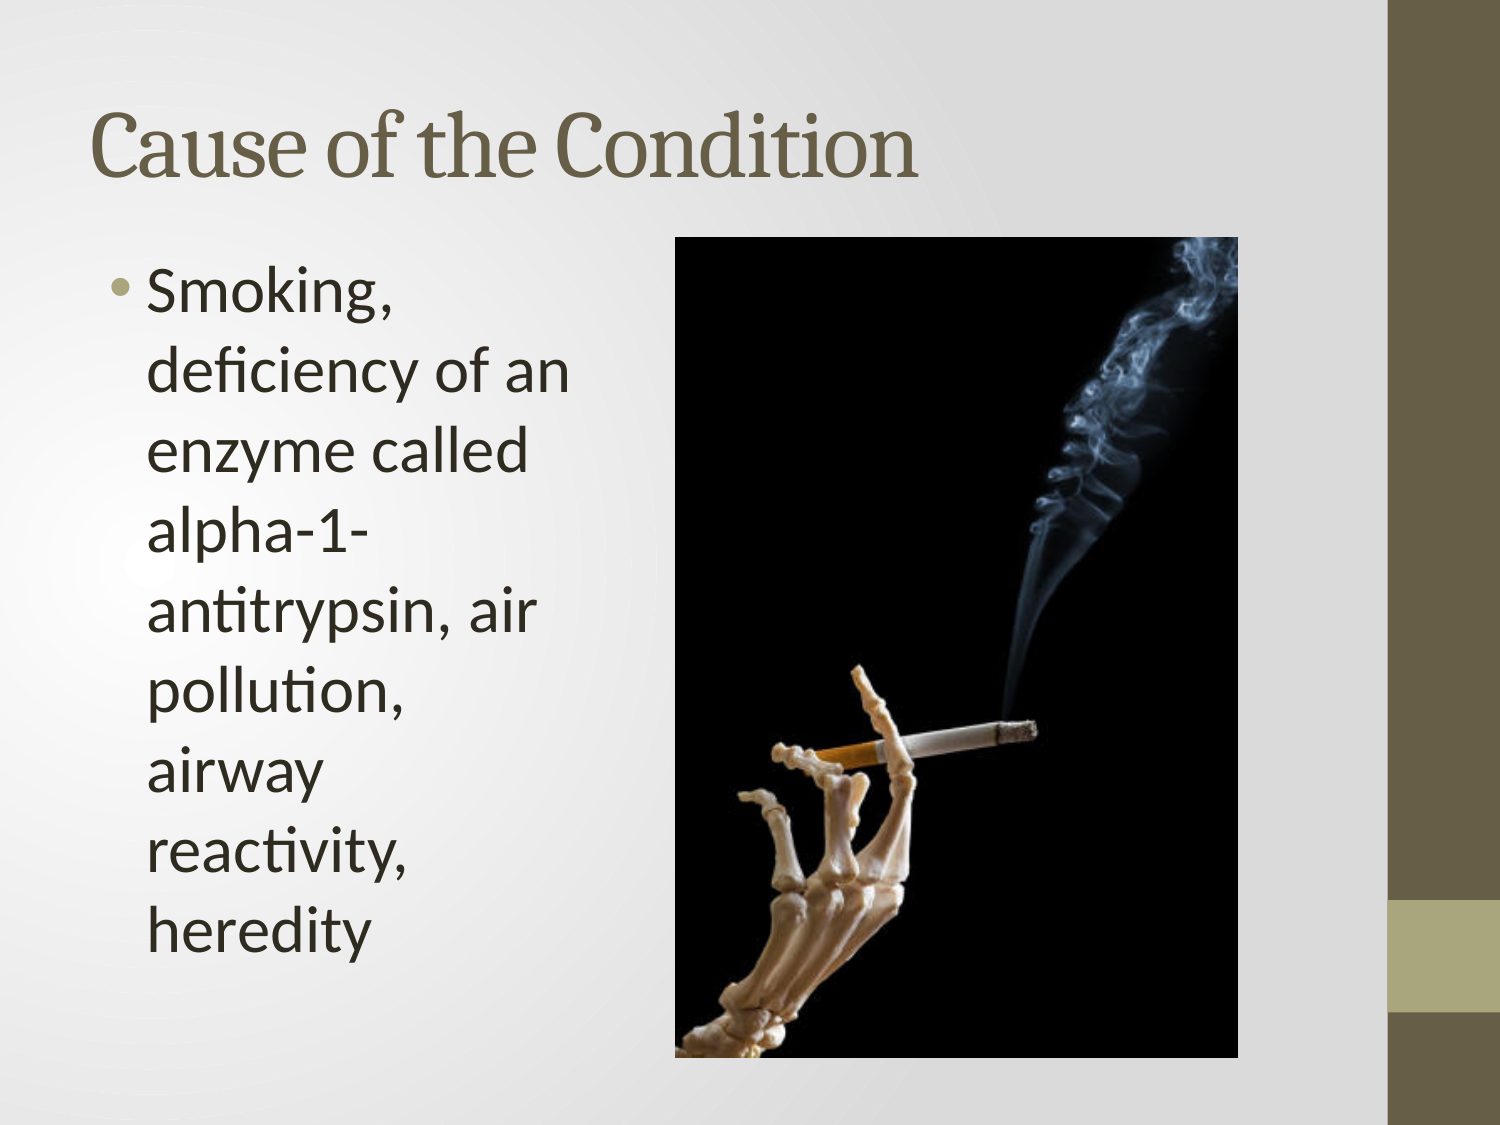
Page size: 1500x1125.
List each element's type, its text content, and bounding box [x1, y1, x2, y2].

title Cause of the Condition [75, 45, 1325, 233]
picture [674, 236, 1238, 1059]
list Smoking, deficiency of an enzyme called alpha-1-antitrypsin, air pollution, airway reactivity, heredity [75, 238, 588, 1075]
